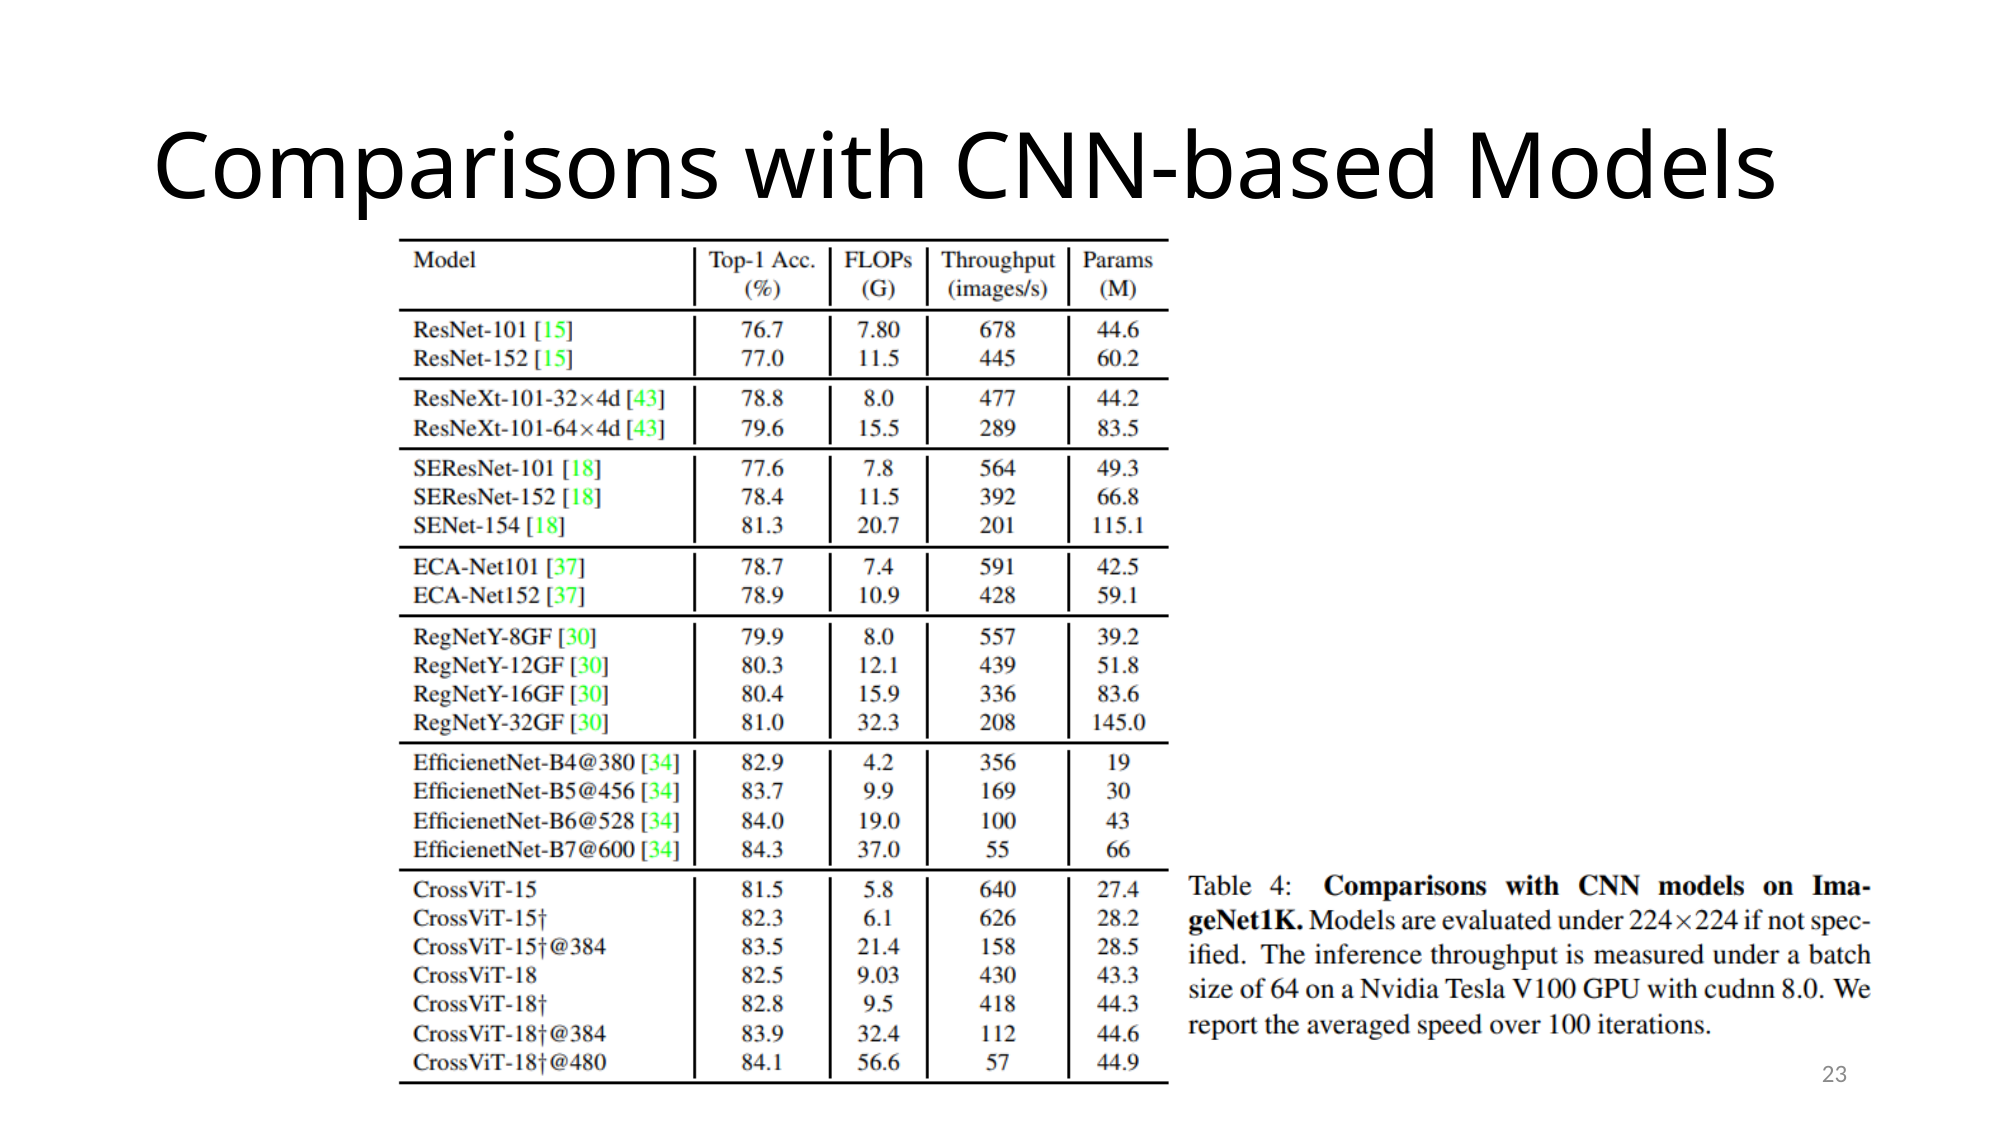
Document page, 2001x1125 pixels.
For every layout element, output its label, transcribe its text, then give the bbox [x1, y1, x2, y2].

slide_number 23 [1412, 1054, 1863, 1103]
picture [385, 219, 1890, 1103]
title Comparisons with CNN-based Models [137, 59, 1863, 278]
